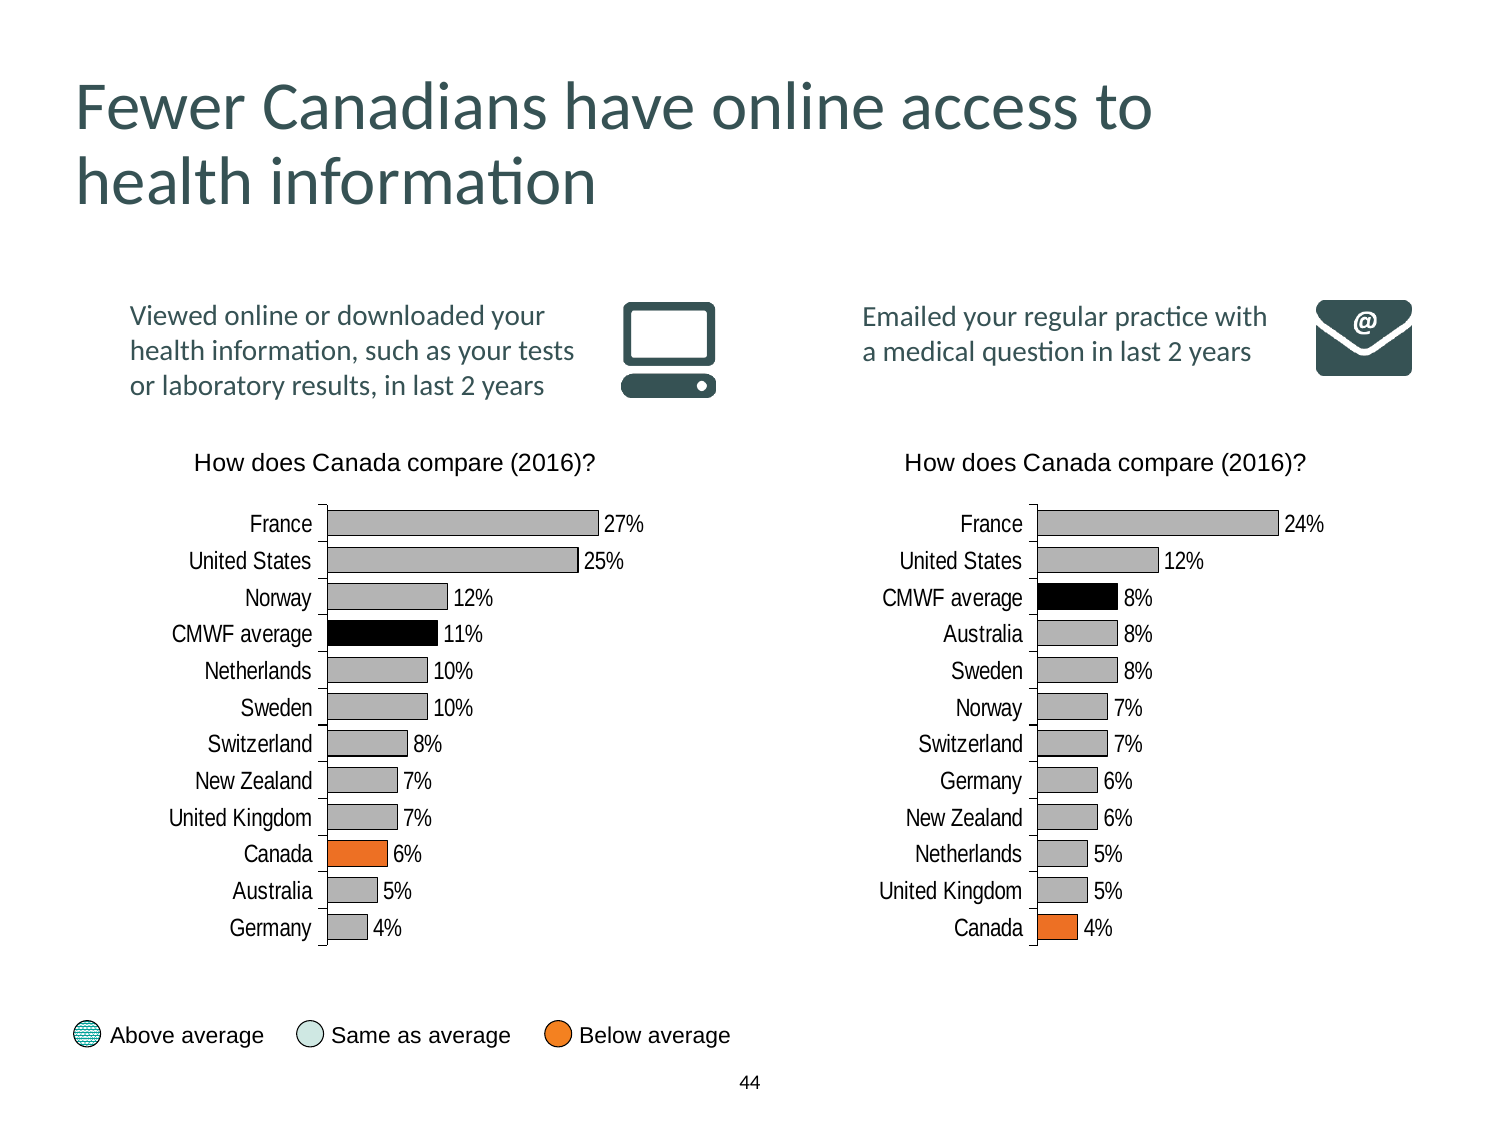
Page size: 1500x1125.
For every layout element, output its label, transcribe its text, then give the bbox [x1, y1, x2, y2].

text_box Viewed online or downloaded your health information, such as your tests or laboratory results, in last 2 years [112, 278, 703, 420]
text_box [73, 1012, 784, 1057]
title Fewer Canadians have online access to health information [60, 60, 1411, 228]
text_box Emailed your regular practice with a medical question in last 2 years [844, 279, 1447, 385]
chart [823, 441, 1403, 965]
chart [113, 441, 693, 965]
picture [1316, 300, 1412, 376]
picture [620, 302, 716, 398]
